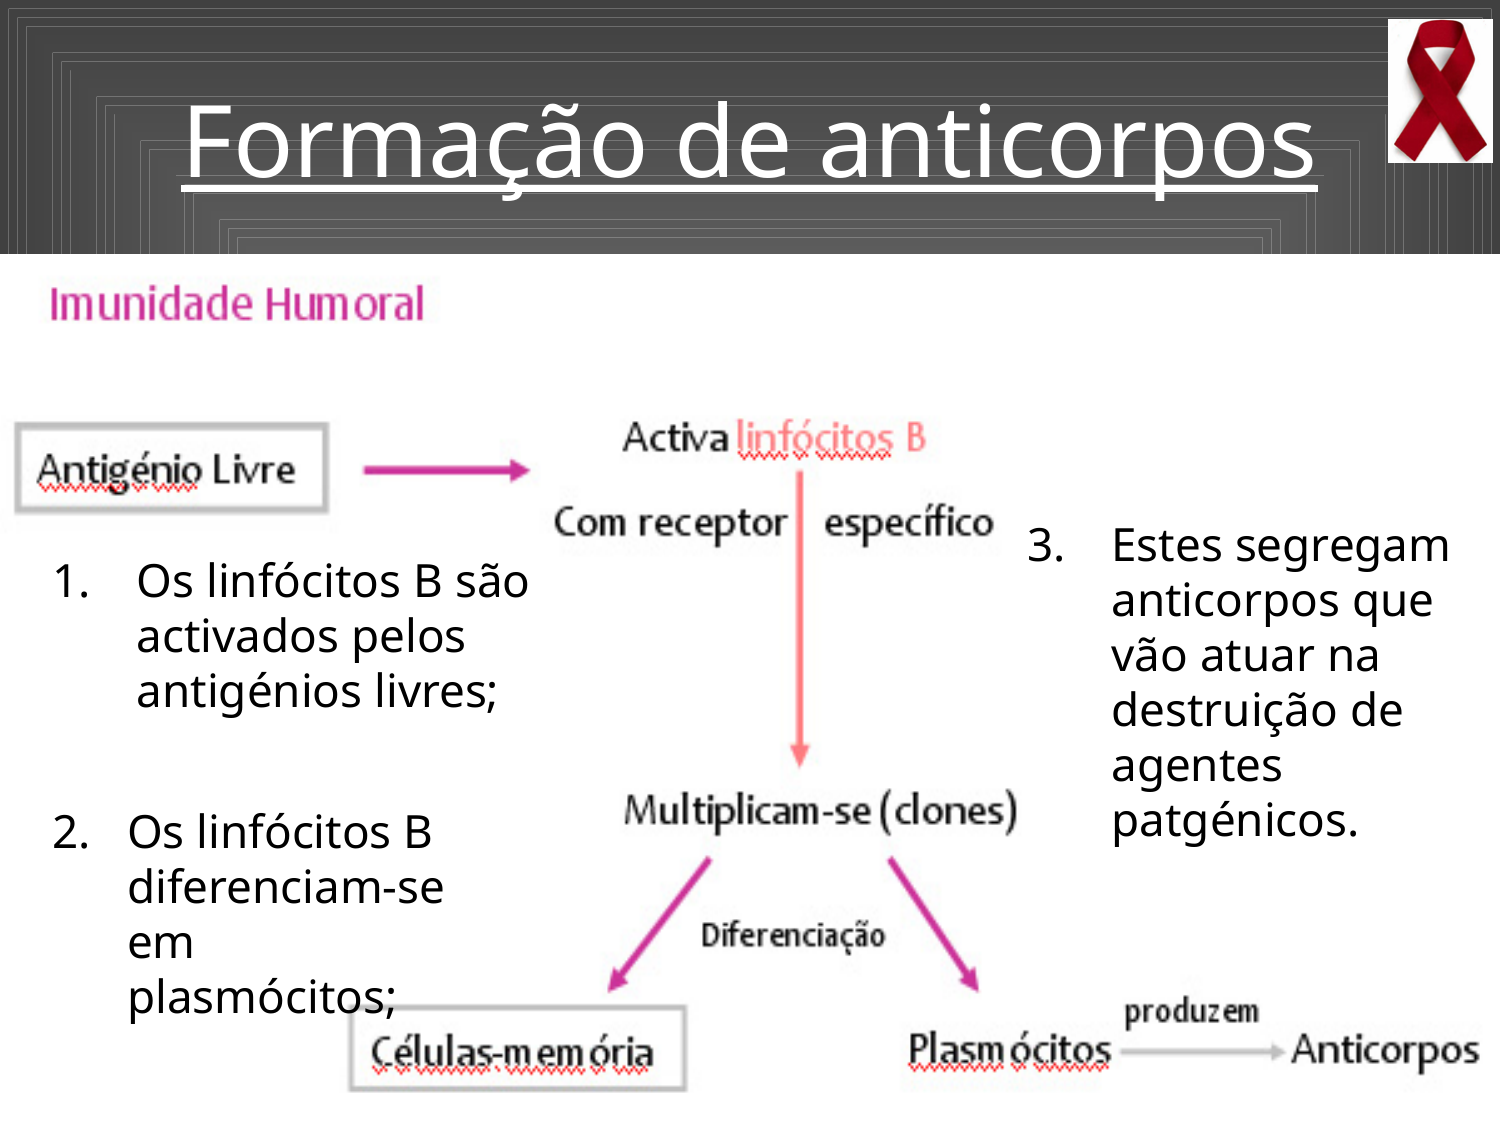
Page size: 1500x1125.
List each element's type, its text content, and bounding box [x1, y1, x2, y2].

picture [0, 254, 1500, 1125]
title Formação de anticorpos [112, 19, 1388, 247]
picture [1388, 19, 1493, 163]
